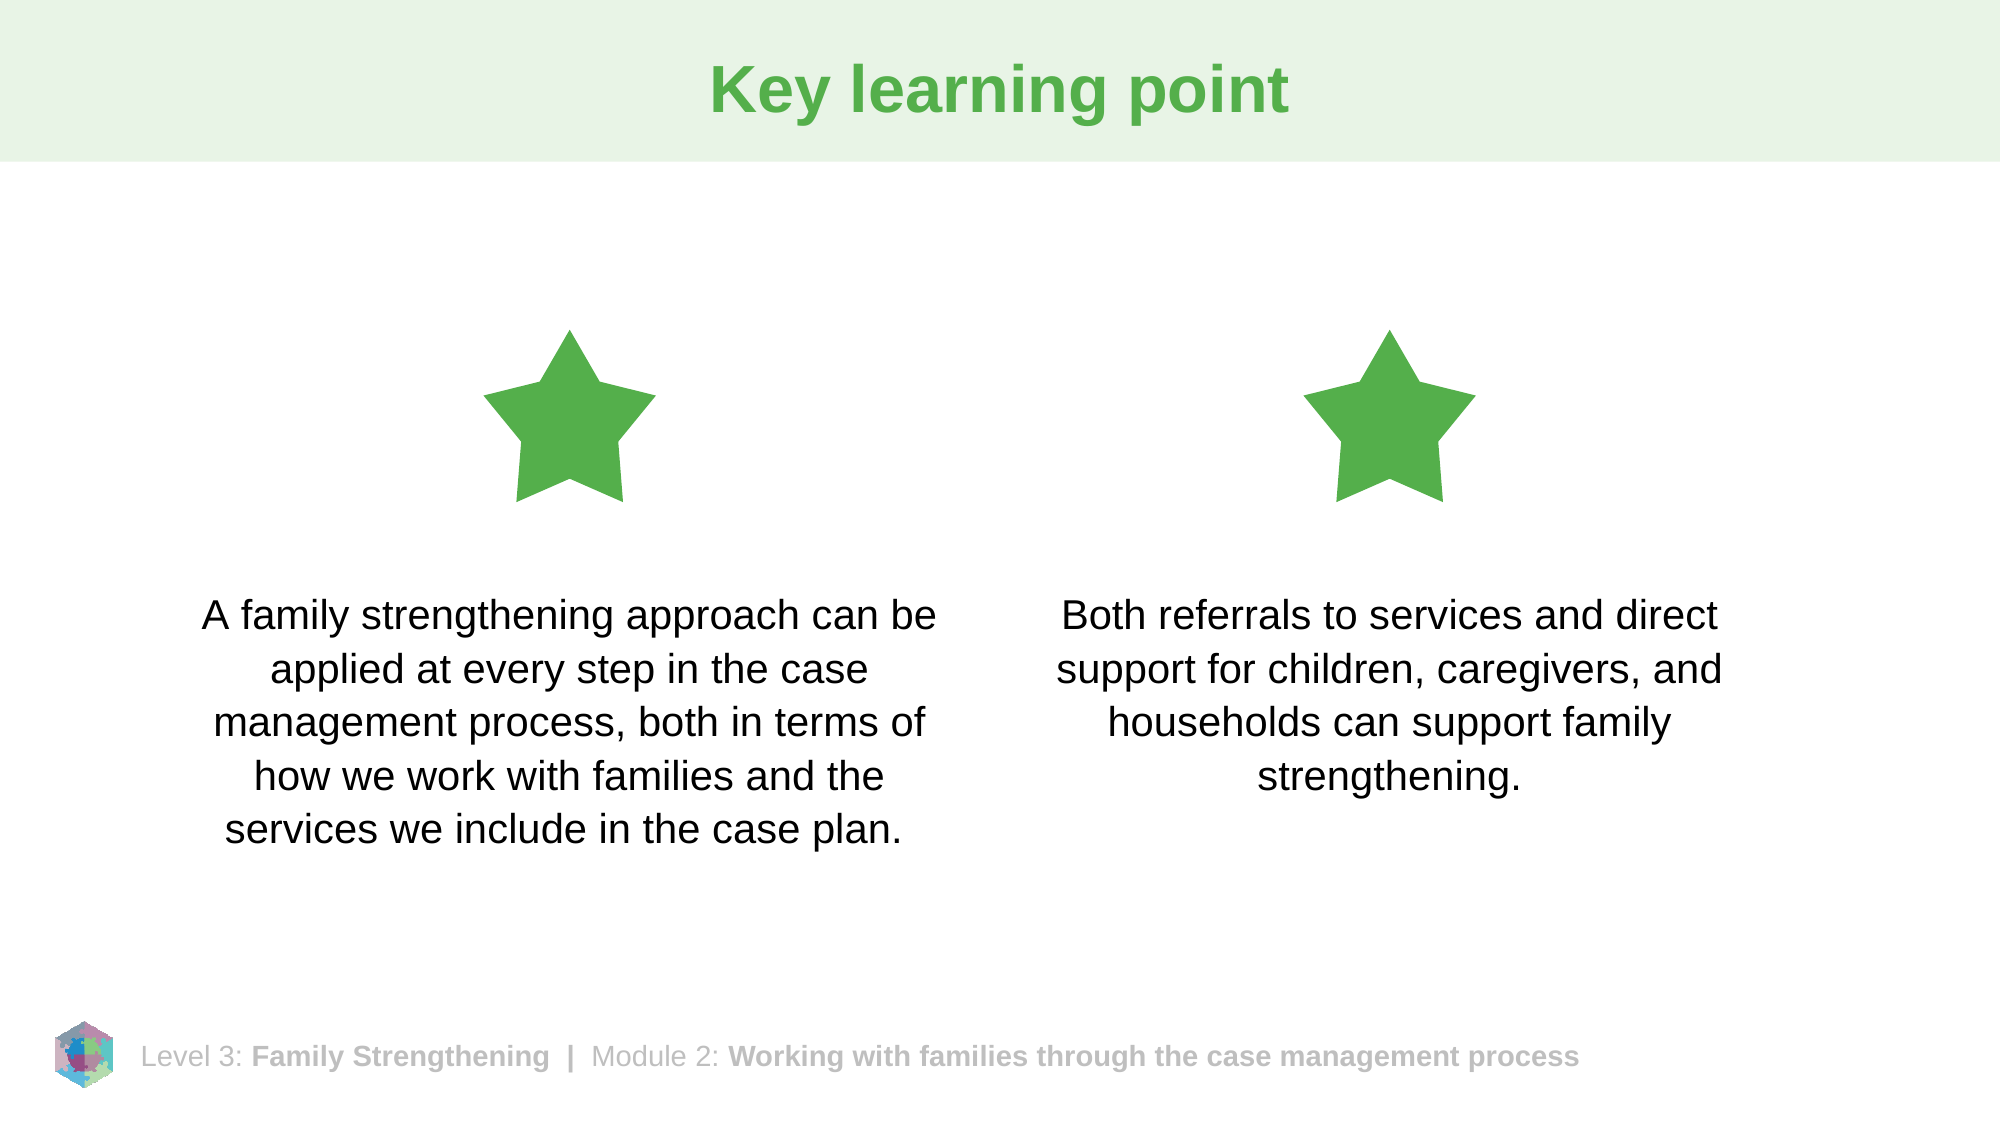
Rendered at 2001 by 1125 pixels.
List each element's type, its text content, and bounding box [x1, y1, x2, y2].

text_box A family strengthening approach can be applied at every step in the case management process, both in terms of how we work with families and the services we include in the case plan. [180, 577, 959, 860]
text_box [1301, 327, 1478, 504]
picture [55, 1021, 113, 1088]
title Key learning point [137, 19, 1863, 163]
text_box [481, 327, 658, 504]
text_box Both referrals to services and direct support for children, caregivers, and households can support family strengthening. [1037, 577, 1743, 806]
